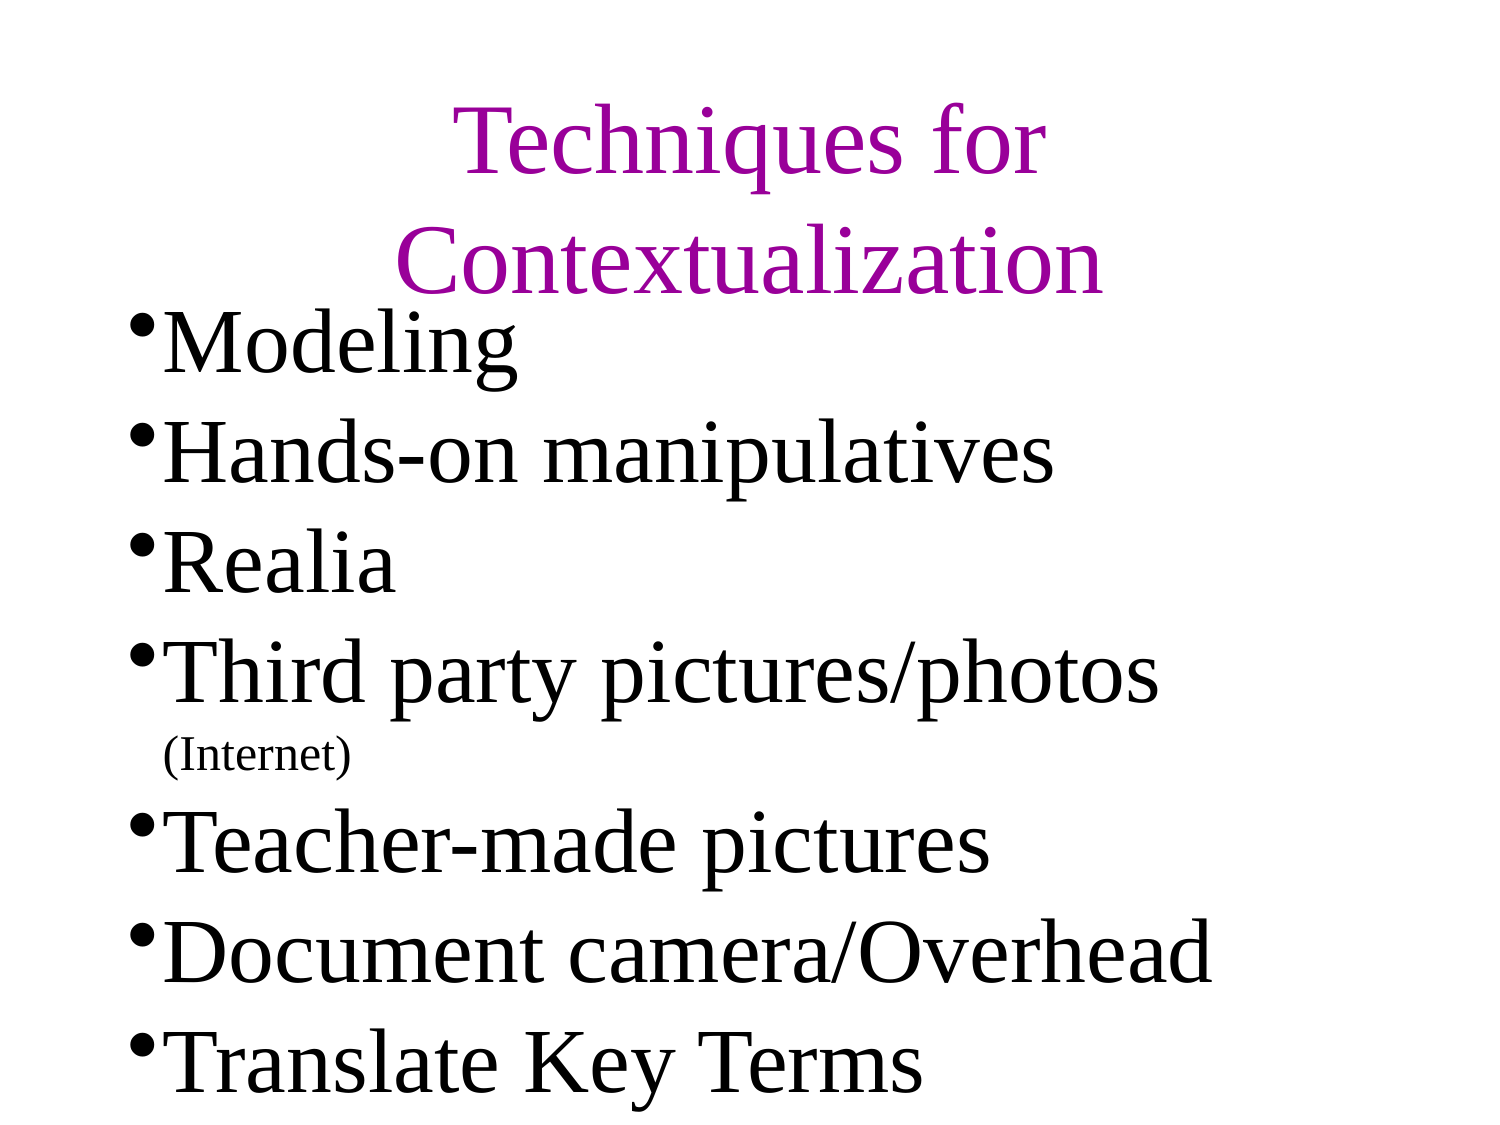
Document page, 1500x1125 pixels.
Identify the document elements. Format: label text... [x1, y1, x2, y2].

text_box Modeling Hands-on manipulatives Realia Third party pictures/photos (Internet) Teacher-made pictures Document camera/Overhead Translate Key Terms [112, 273, 1385, 1118]
title Techniques for Contextualization [112, 99, 1388, 288]
